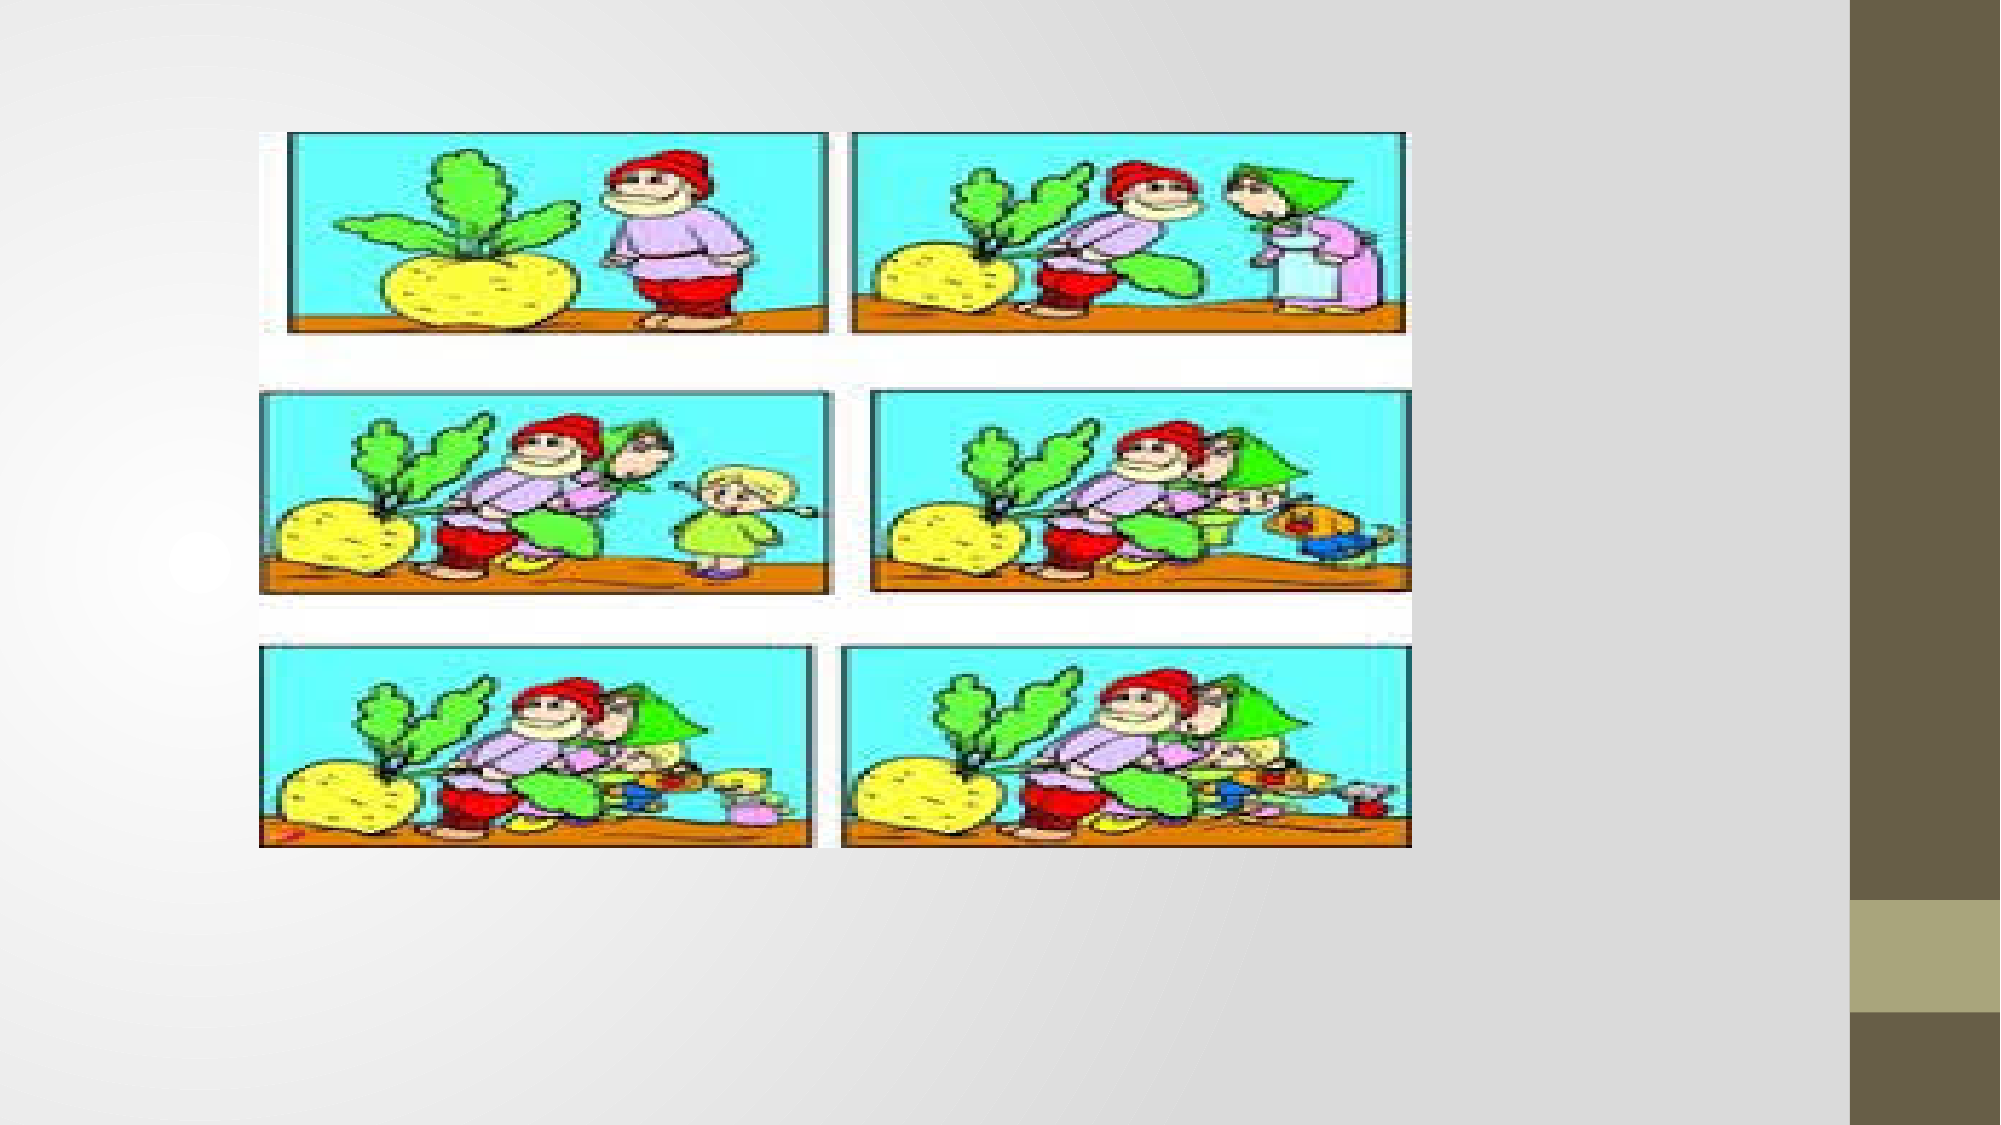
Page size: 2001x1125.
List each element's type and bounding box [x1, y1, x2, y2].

list [259, 132, 1412, 848]
